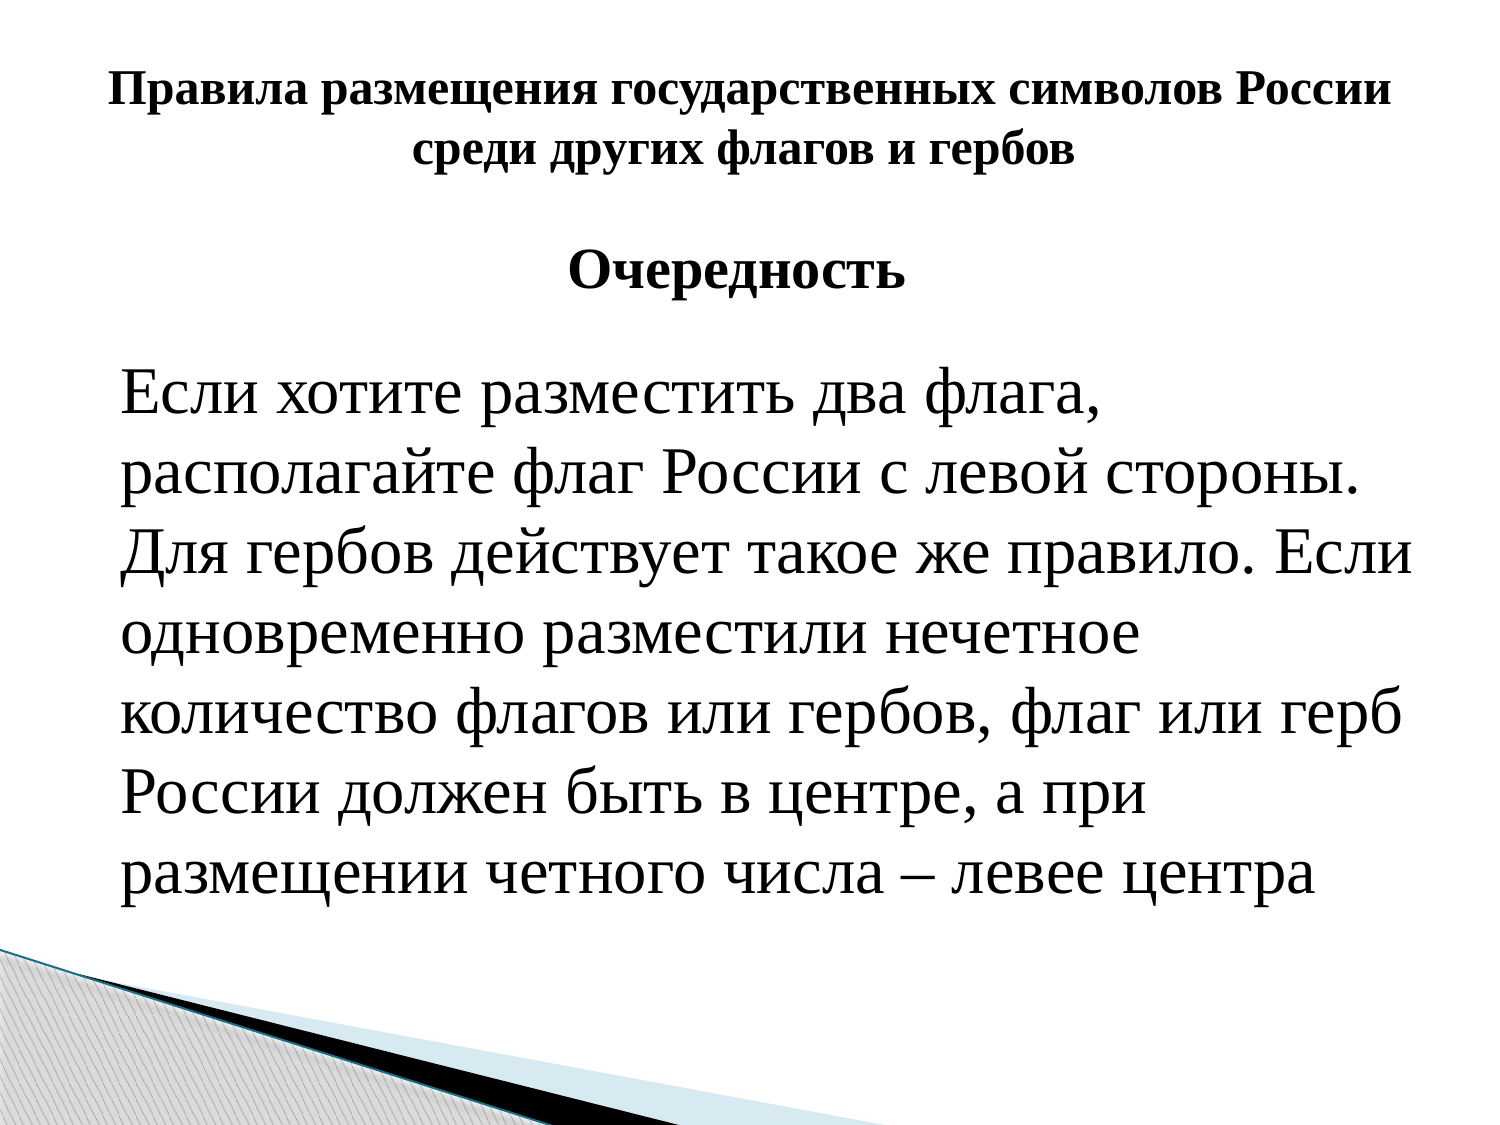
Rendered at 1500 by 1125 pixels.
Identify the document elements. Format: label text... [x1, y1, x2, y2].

text_box Очередность [552, 222, 936, 308]
text_box Правила размещения государственных символов России среди других флагов и гербов [81, 46, 1418, 182]
text_box Если хотите разместить два флага, располагайте флаг России с левой стороны. Для гербов действует такое же правило. Если одновременно разместили нечетное количество флагов или гербов, флаг или герб России должен быть в центре, а при размещении четного числа – левее центра [105, 339, 1442, 915]
